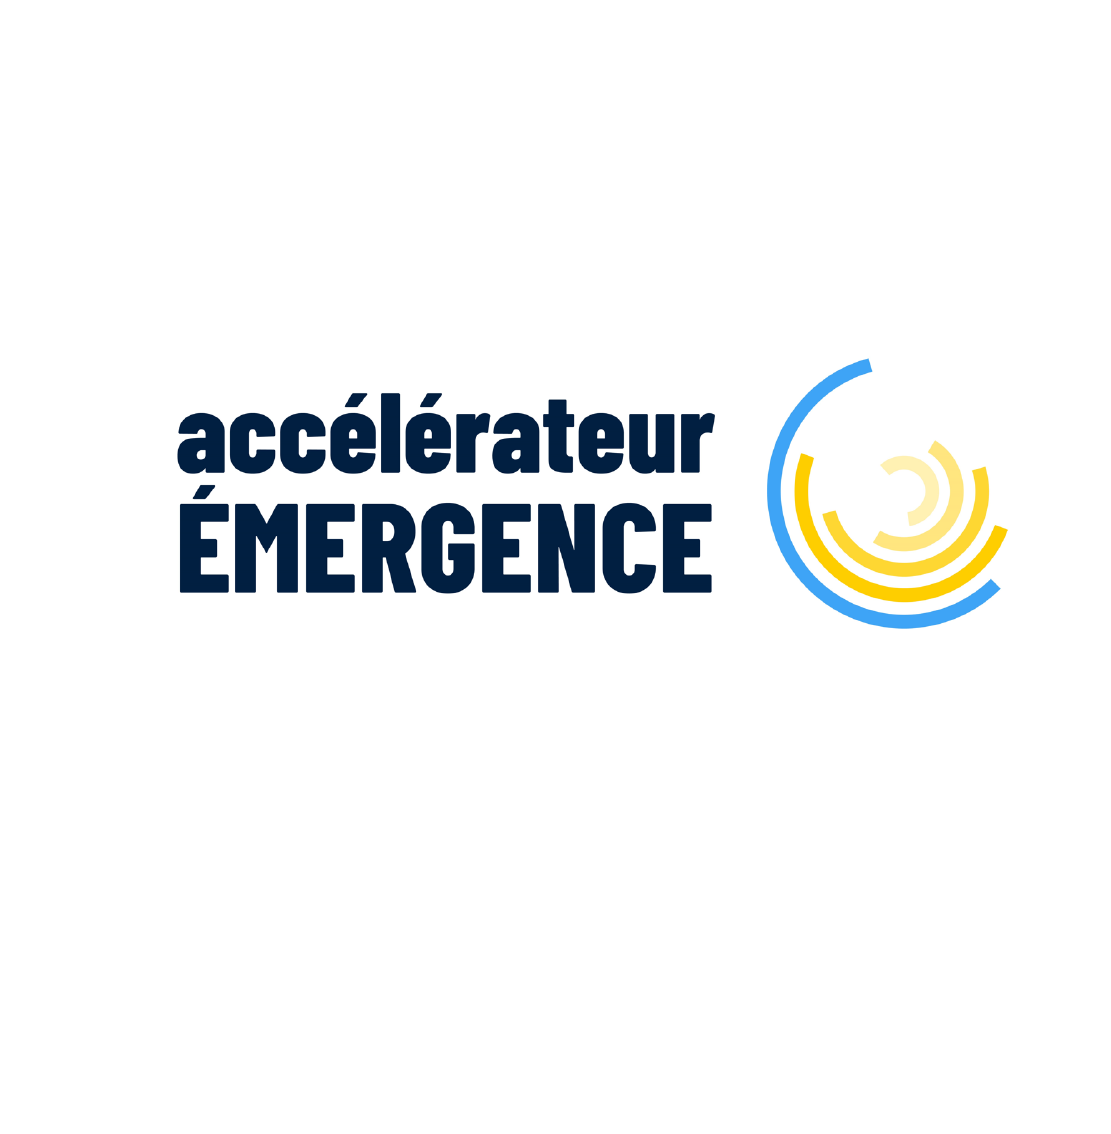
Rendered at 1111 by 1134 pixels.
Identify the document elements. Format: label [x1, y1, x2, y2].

picture [161, 324, 1020, 656]
